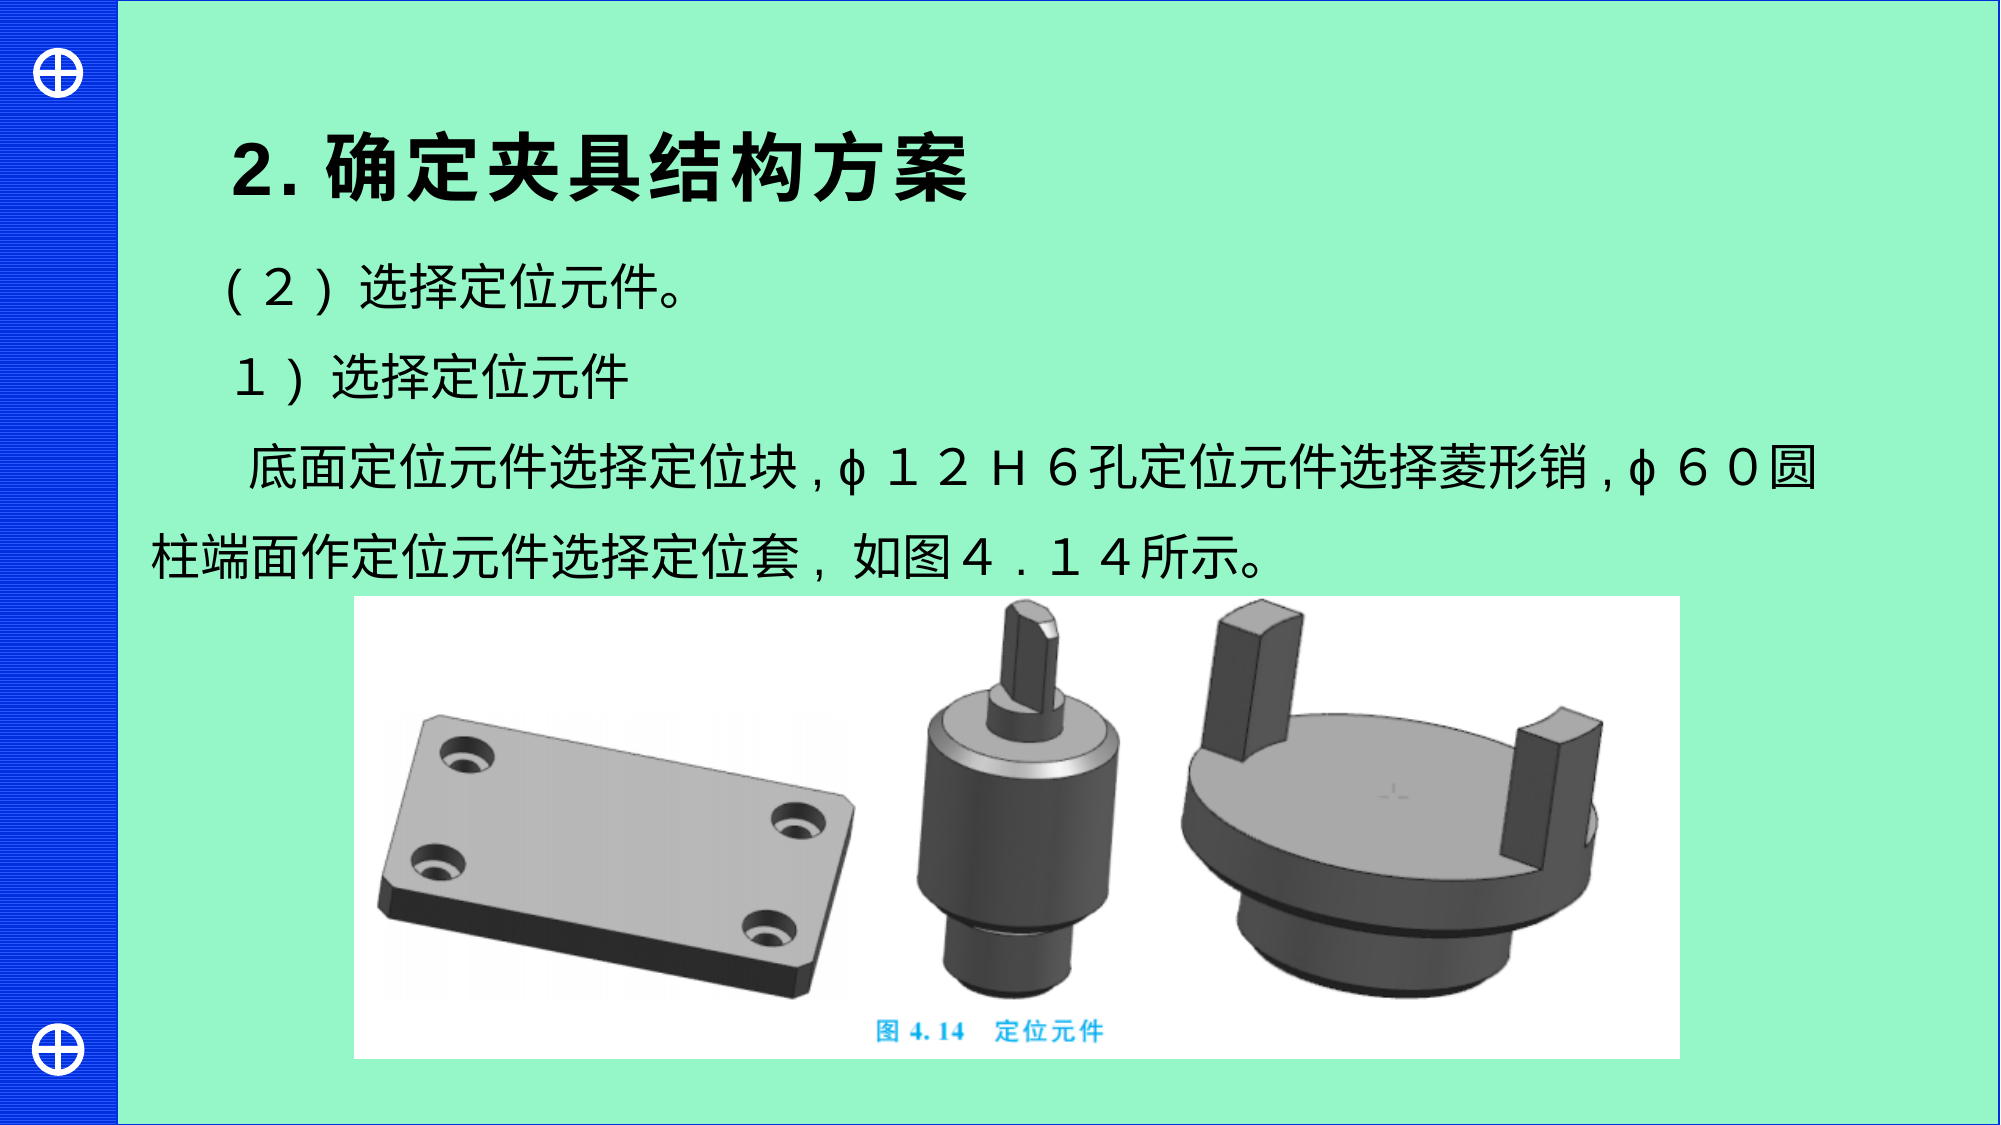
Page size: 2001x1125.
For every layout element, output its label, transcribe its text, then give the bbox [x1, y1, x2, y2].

text_box (２) 选择定位元件。 １) 选择定位元件 底面定位元件选择定位块, ϕ１２H６孔定位元件选择菱形销, ϕ６０圆柱端面作定位元件选择定位套, 如图４.１４所示。 [135, 217, 1858, 593]
picture [354, 596, 1680, 1059]
text_box 2.确定夹具结构方案 [135, 96, 1423, 217]
